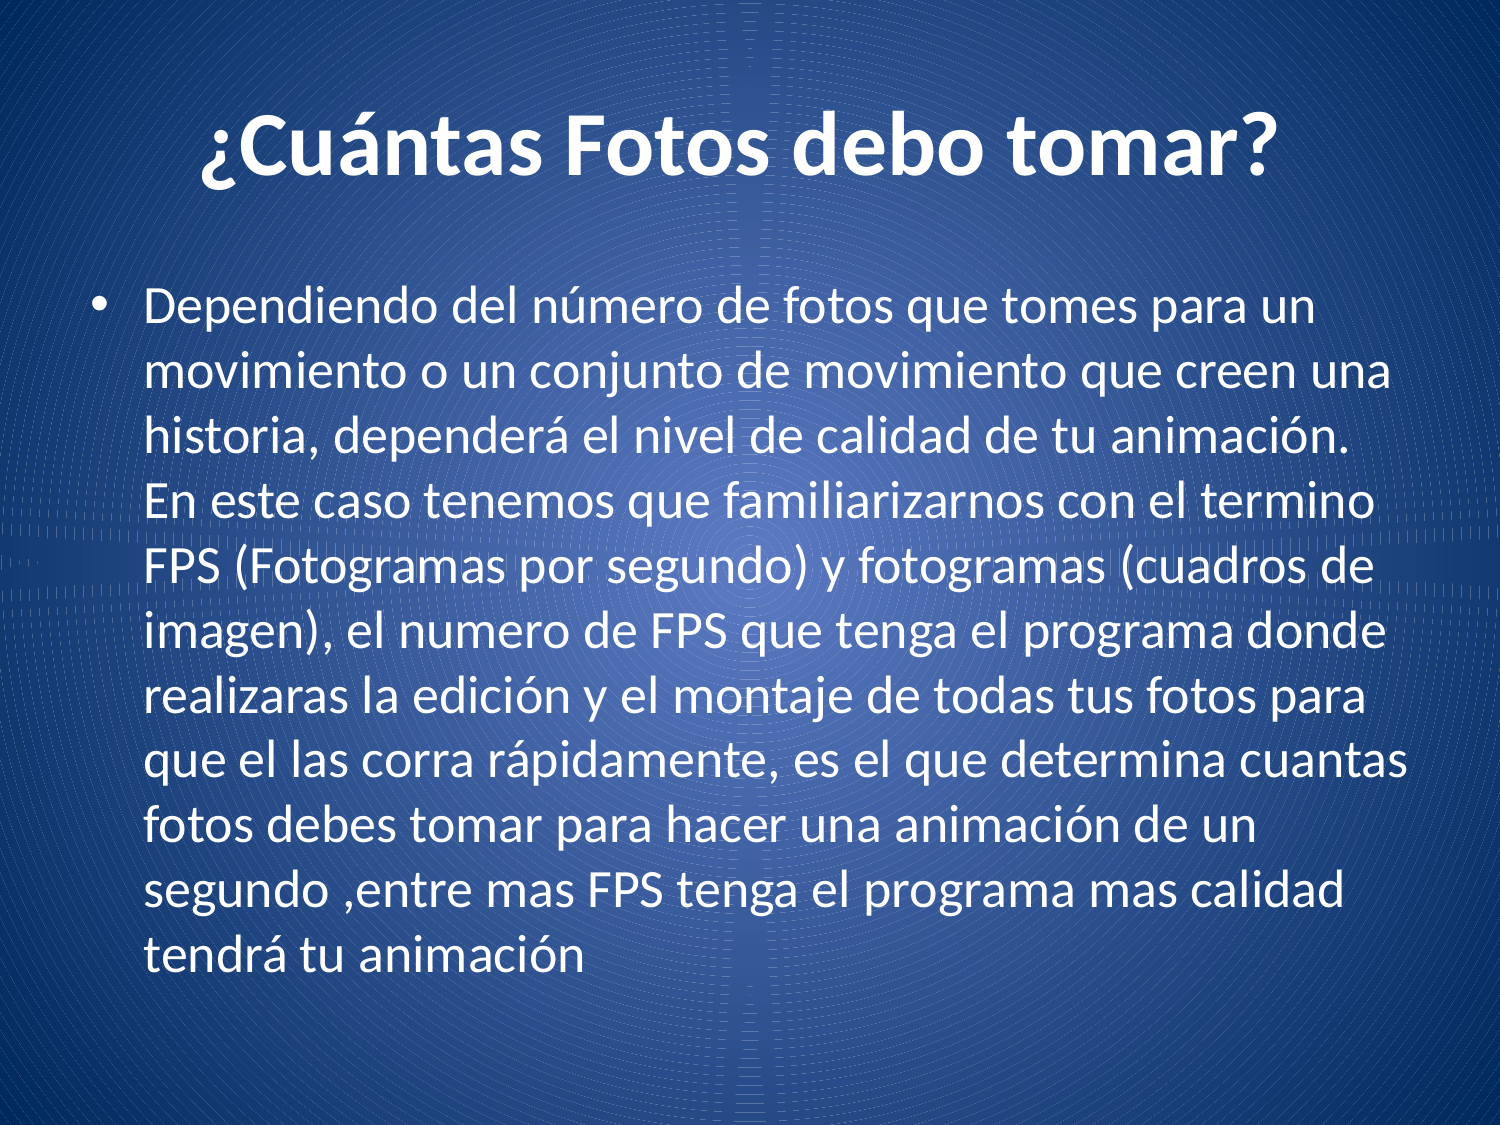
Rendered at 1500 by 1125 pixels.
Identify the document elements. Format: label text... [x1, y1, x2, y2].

title ¿Cuántas Fotos debo tomar? [75, 45, 1425, 233]
list Dependiendo del número de fotos que tomes para un movimiento o un conjunto de movimiento que creen una historia, dependerá el nivel de calidad de tu animación. En este caso tenemos que familiarizarnos con el termino FPS (Fotogramas por segundo) y fotogramas (cuadros de imagen), el numero de FPS que tenga el programa donde realizaras la edición y el montaje de todas tus fotos para que el las corra rápidamente, es el que determina cuantas fotos debes tomar para hacer una animación de un segundo ,entre mas FPS tenga el programa mas calidad tendrá tu animación [75, 262, 1425, 1005]
